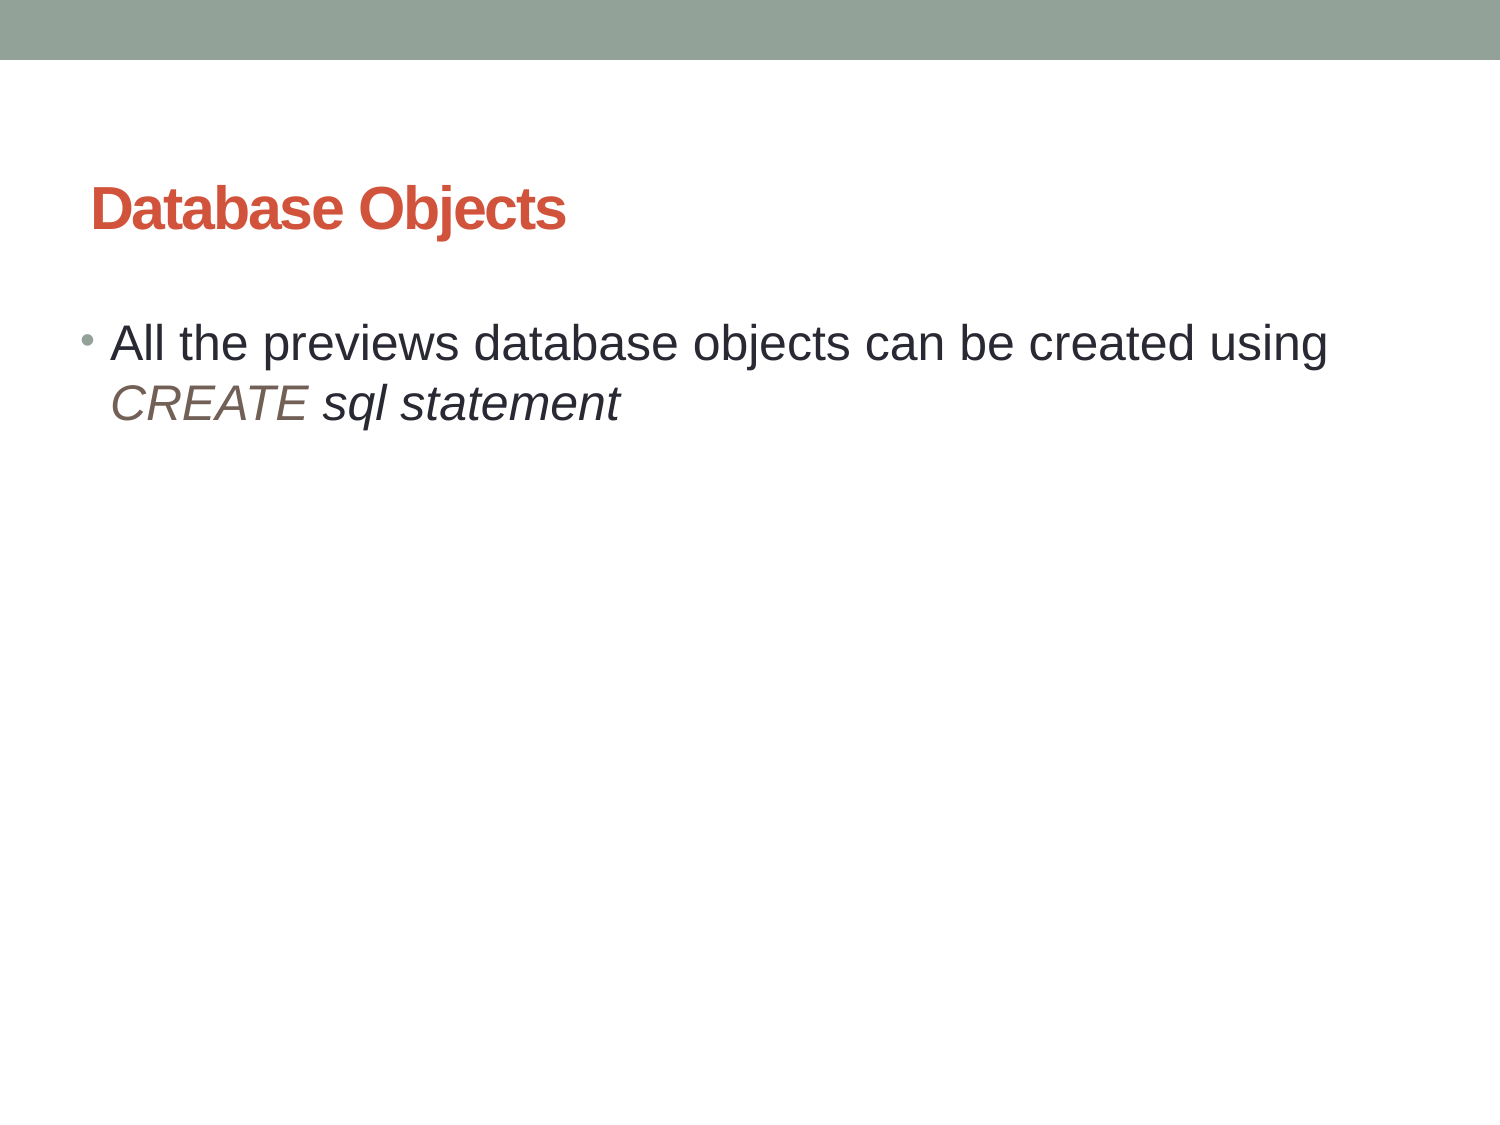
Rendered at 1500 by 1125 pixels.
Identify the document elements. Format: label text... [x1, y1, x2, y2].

list All the previews database objects can be created using CREATE sql statement [64, 302, 1415, 1103]
title Database Objects [75, 87, 1425, 250]
